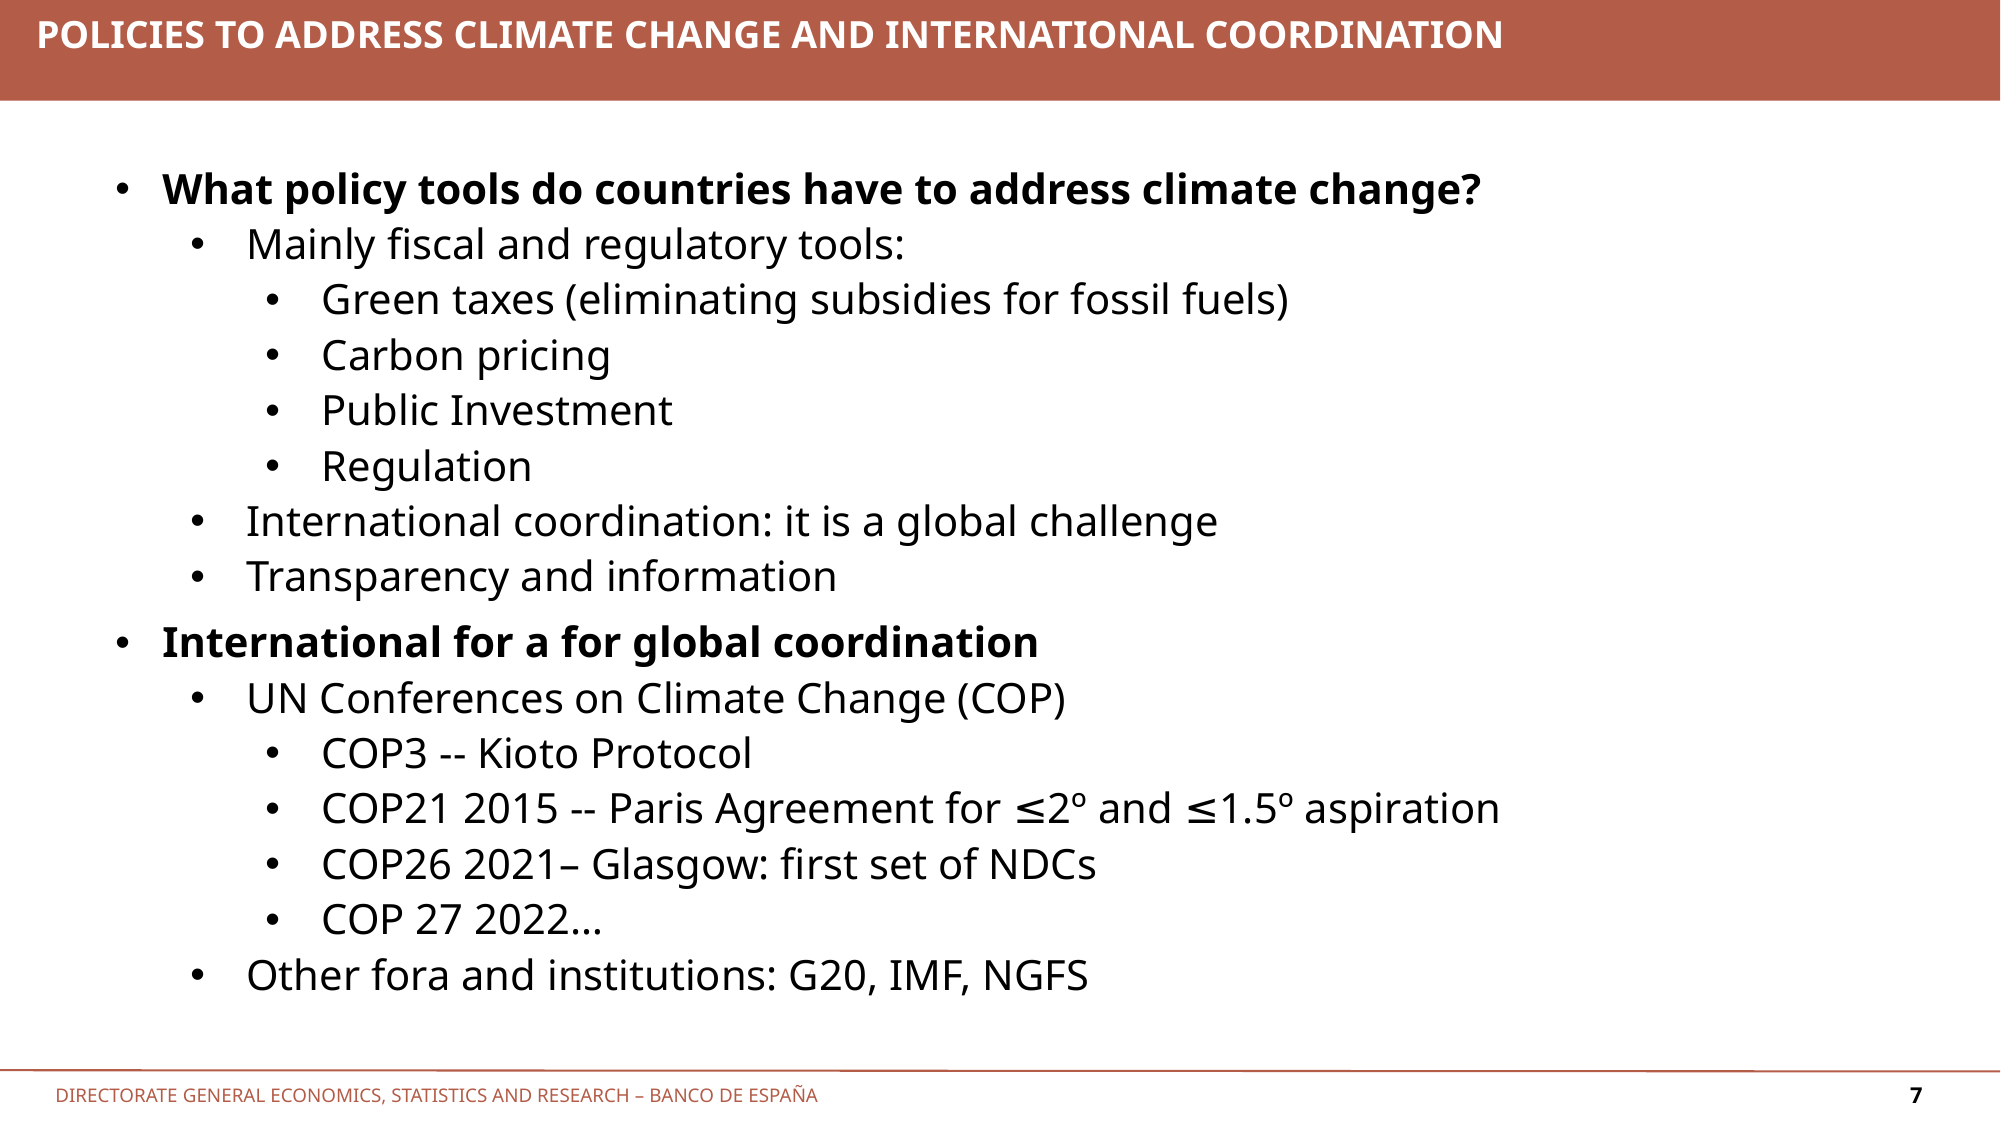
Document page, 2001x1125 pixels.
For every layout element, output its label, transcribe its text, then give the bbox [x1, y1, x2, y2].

title Policies to address climate change and international coordination [21, 8, 1983, 100]
list What policy tools do countries have to address climate change? Mainly fiscal and regulatory tools: Green taxes (eliminating subsidies for fossil fuels) Carbon pricing Public Investment Regulation International coordination: it is a global challenge Transparency and information International for a for global coordination UN Conferences on Climate Change (COP) COP3 -- Kioto Protocol COP21 2015 -- Paris Agreement for ≤2º and ≤1.5º aspiration COP26 2021– Glasgow: first set of NDCs COP 27 2022… Other fora and institutions: G20, IMF, NGFS [100, 160, 1733, 1000]
slide_number 7 [1843, 1074, 1938, 1122]
